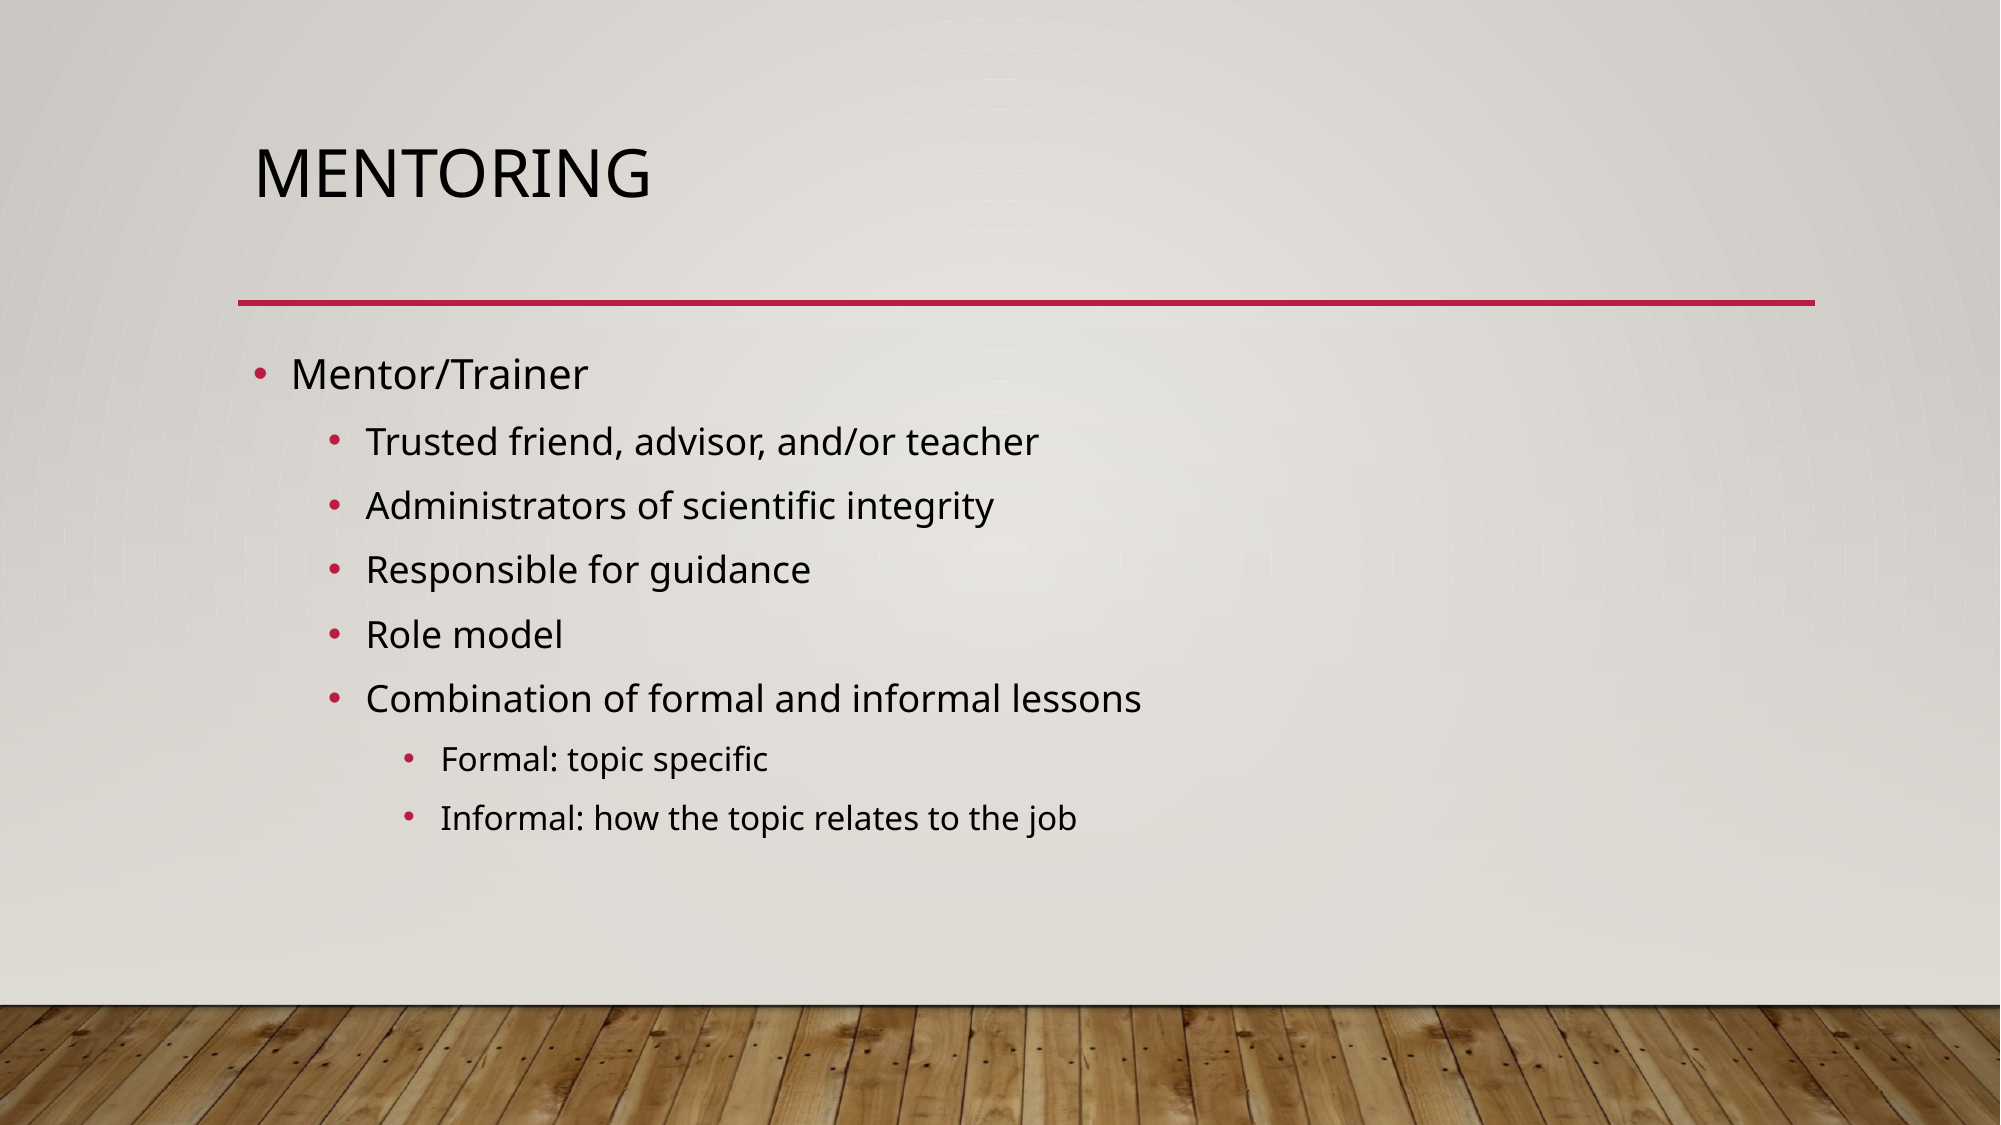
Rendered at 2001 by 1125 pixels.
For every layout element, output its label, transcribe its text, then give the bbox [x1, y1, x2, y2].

list Mentor/Trainer Trusted friend, advisor, and/or teacher Administrators of scientific integrity Responsible for guidance Role model Combination of formal and informal lessons Formal: topic specific Informal: how the topic relates to the job [238, 330, 1814, 897]
title Mentoring [238, 131, 1814, 305]
picture [0, 1005, 2000, 1125]
